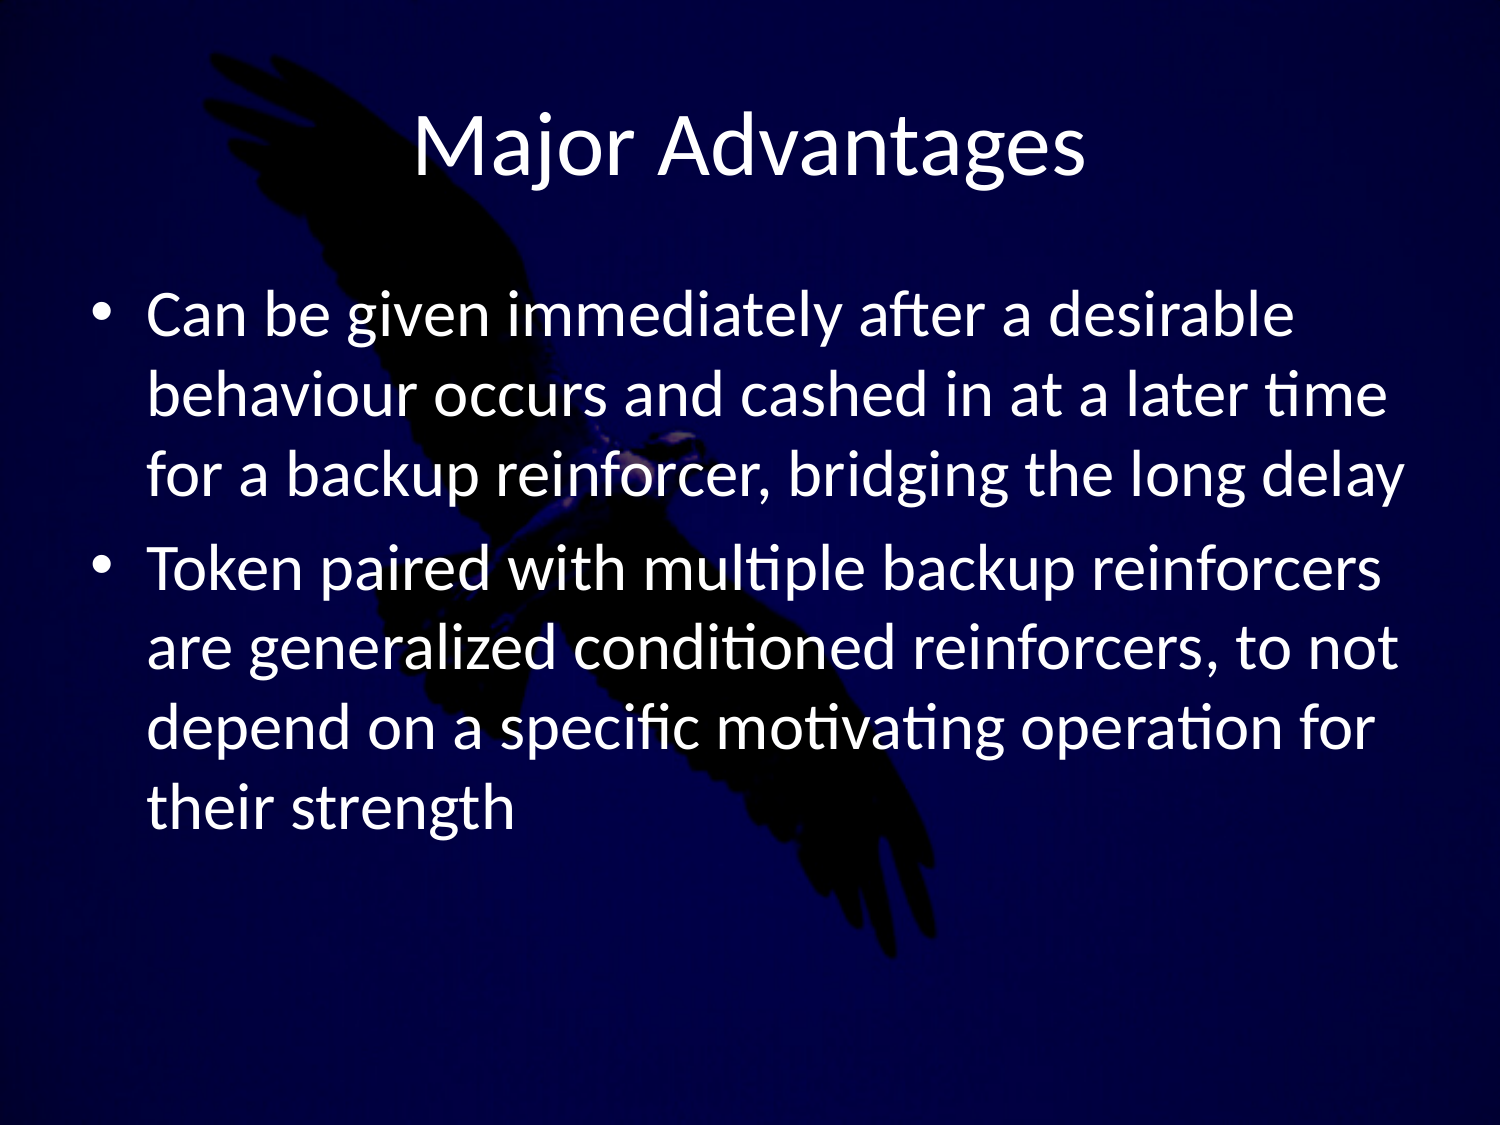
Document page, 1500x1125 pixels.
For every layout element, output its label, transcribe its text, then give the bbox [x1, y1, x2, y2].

list Can be given immediately after a desirable behaviour occurs and cashed in at a later time for a backup reinforcer, bridging the long delay Token paired with multiple backup reinforcers are generalized conditioned reinforcers, to not depend on a specific motivating operation for their strength [75, 262, 1425, 1005]
picture [0, 0, 1500, 1125]
title Major Advantages [75, 45, 1425, 233]
